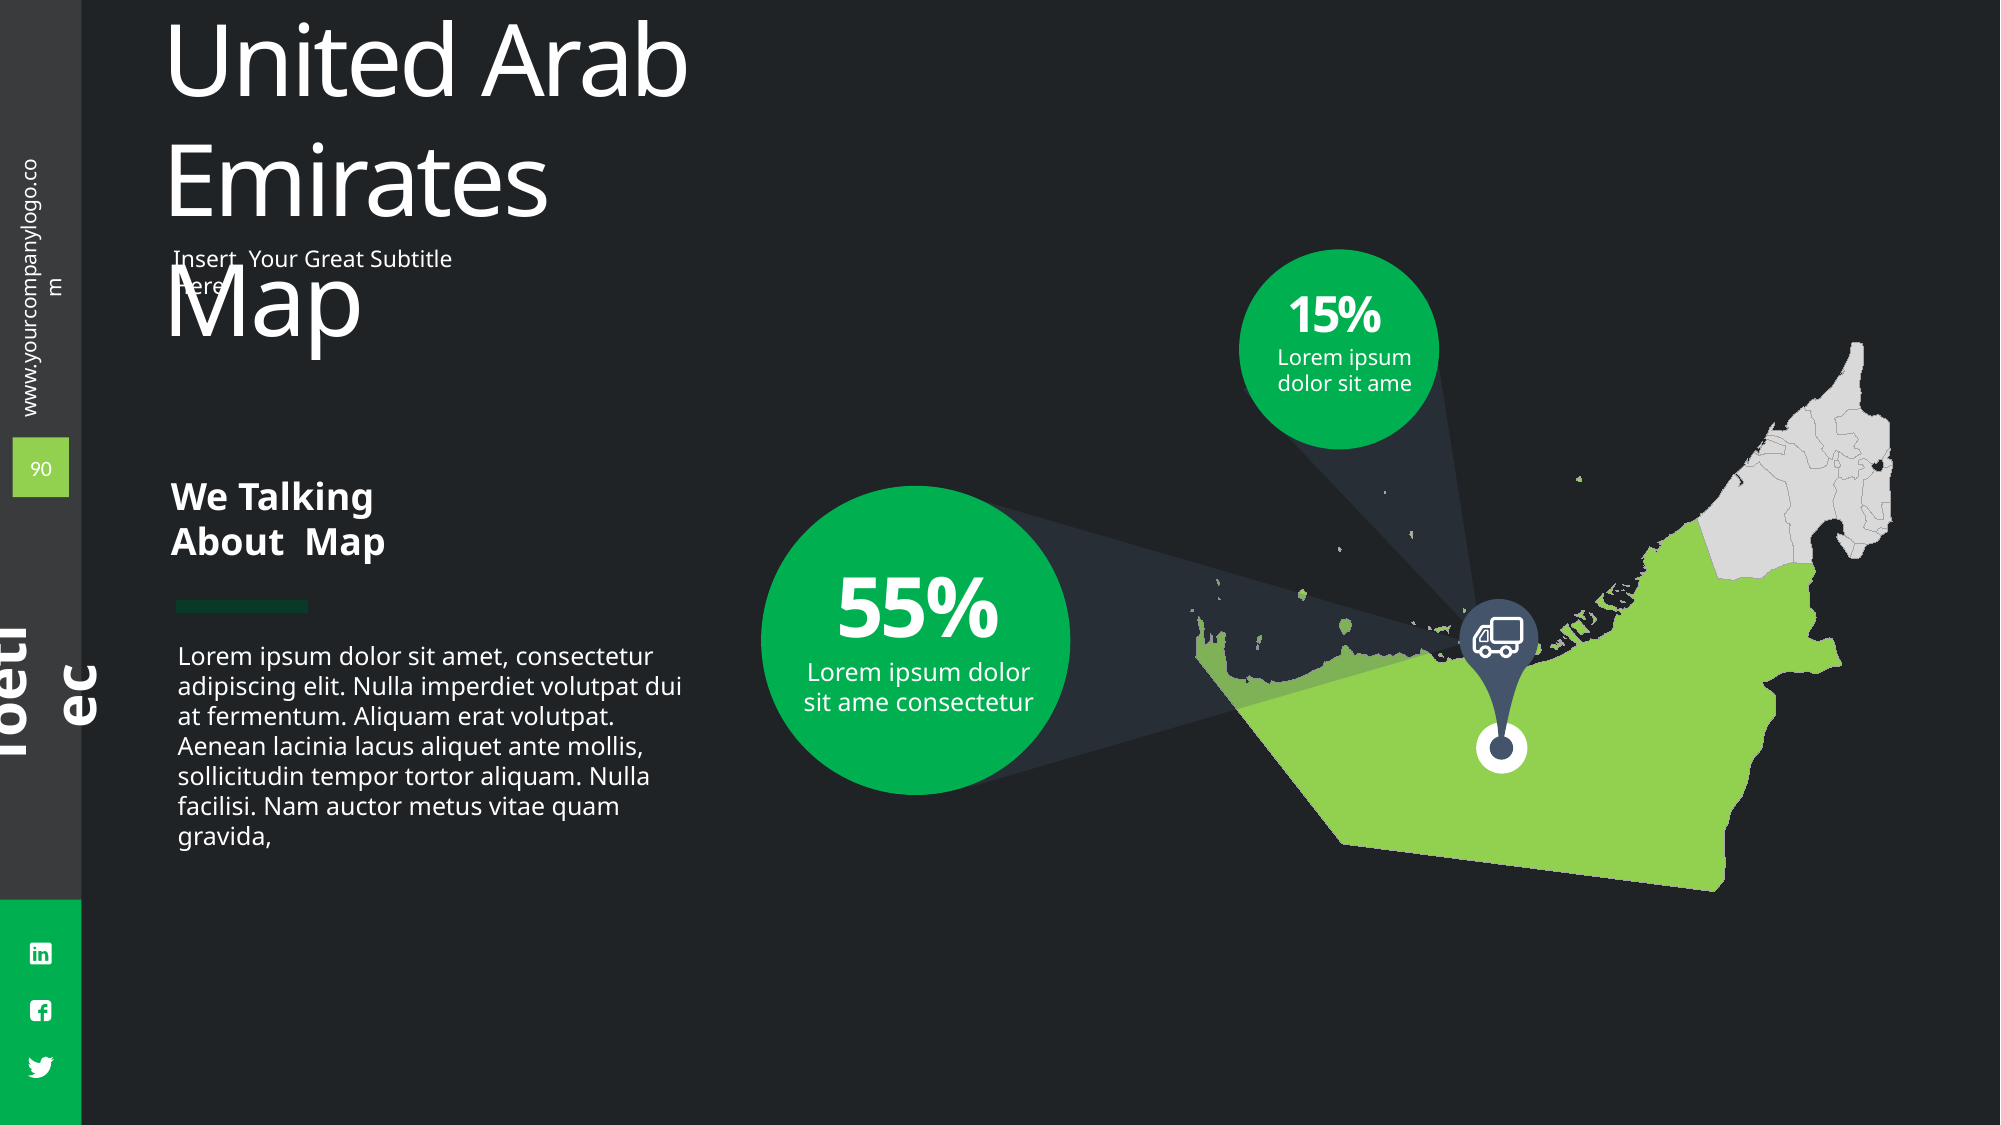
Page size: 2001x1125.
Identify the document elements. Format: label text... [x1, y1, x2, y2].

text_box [176, 600, 309, 614]
text_box [1238, 248, 1440, 342]
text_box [1472, 616, 1524, 659]
text_box We Talking About Map [156, 453, 446, 583]
text_box Lorem ipsum dolor sit ame consectetur [777, 648, 1061, 724]
text_box [784, 724, 1047, 797]
text_box Lorem ipsum dolor sit ame [1249, 336, 1441, 342]
text_box United Arab Emirates Map [147, 116, 788, 236]
text_box 55% [836, 554, 1001, 648]
text_box Lorem ipsum dolor sit amet, consectetur adipiscing elit. Nulla imperdiet volutpat dui at fermentum. Aliquam erat volutpat. Aenean lacinia lacus aliquet ante mollis, sollicitudin tempor tortor aliquam. Nulla facilisi. Nam auctor metus vitae quam gravida, [162, 633, 701, 858]
text_box 15% [1287, 281, 1383, 336]
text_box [1190, 342, 1893, 892]
text_box [760, 484, 1072, 711]
slide_number 90 [12, 437, 69, 498]
text_box Insert Your Great Subtitle Here [158, 237, 512, 307]
text_box [968, 500, 1190, 789]
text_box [1436, 608, 1562, 774]
